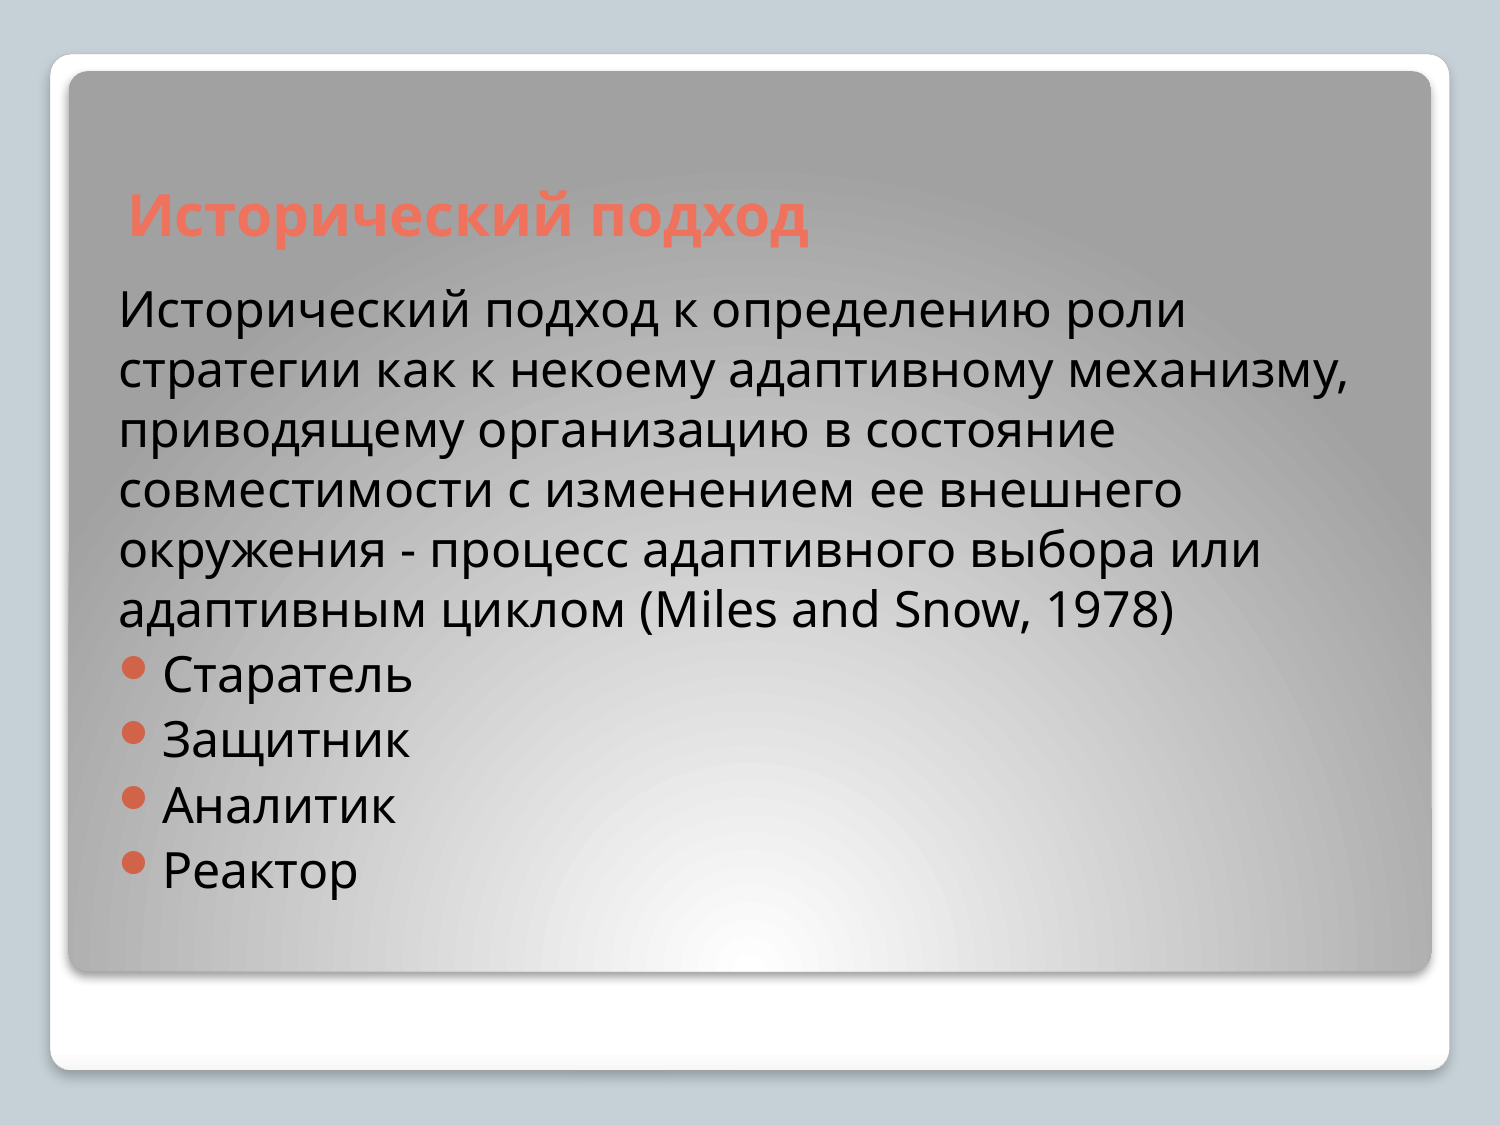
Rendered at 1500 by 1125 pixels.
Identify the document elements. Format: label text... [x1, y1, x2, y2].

title Исторический подход [112, 101, 1463, 256]
list Исторический подход к определению роли стратегии как к некоему адаптивному механизму, приводящему организацию в состояние совместимости с изменением ее внешнего окружения - процесс адаптивного выбора или адаптивным циклом (Miles and Snow, 1978) Старатель Защитник Аналитик Реактор [88, 262, 1439, 963]
